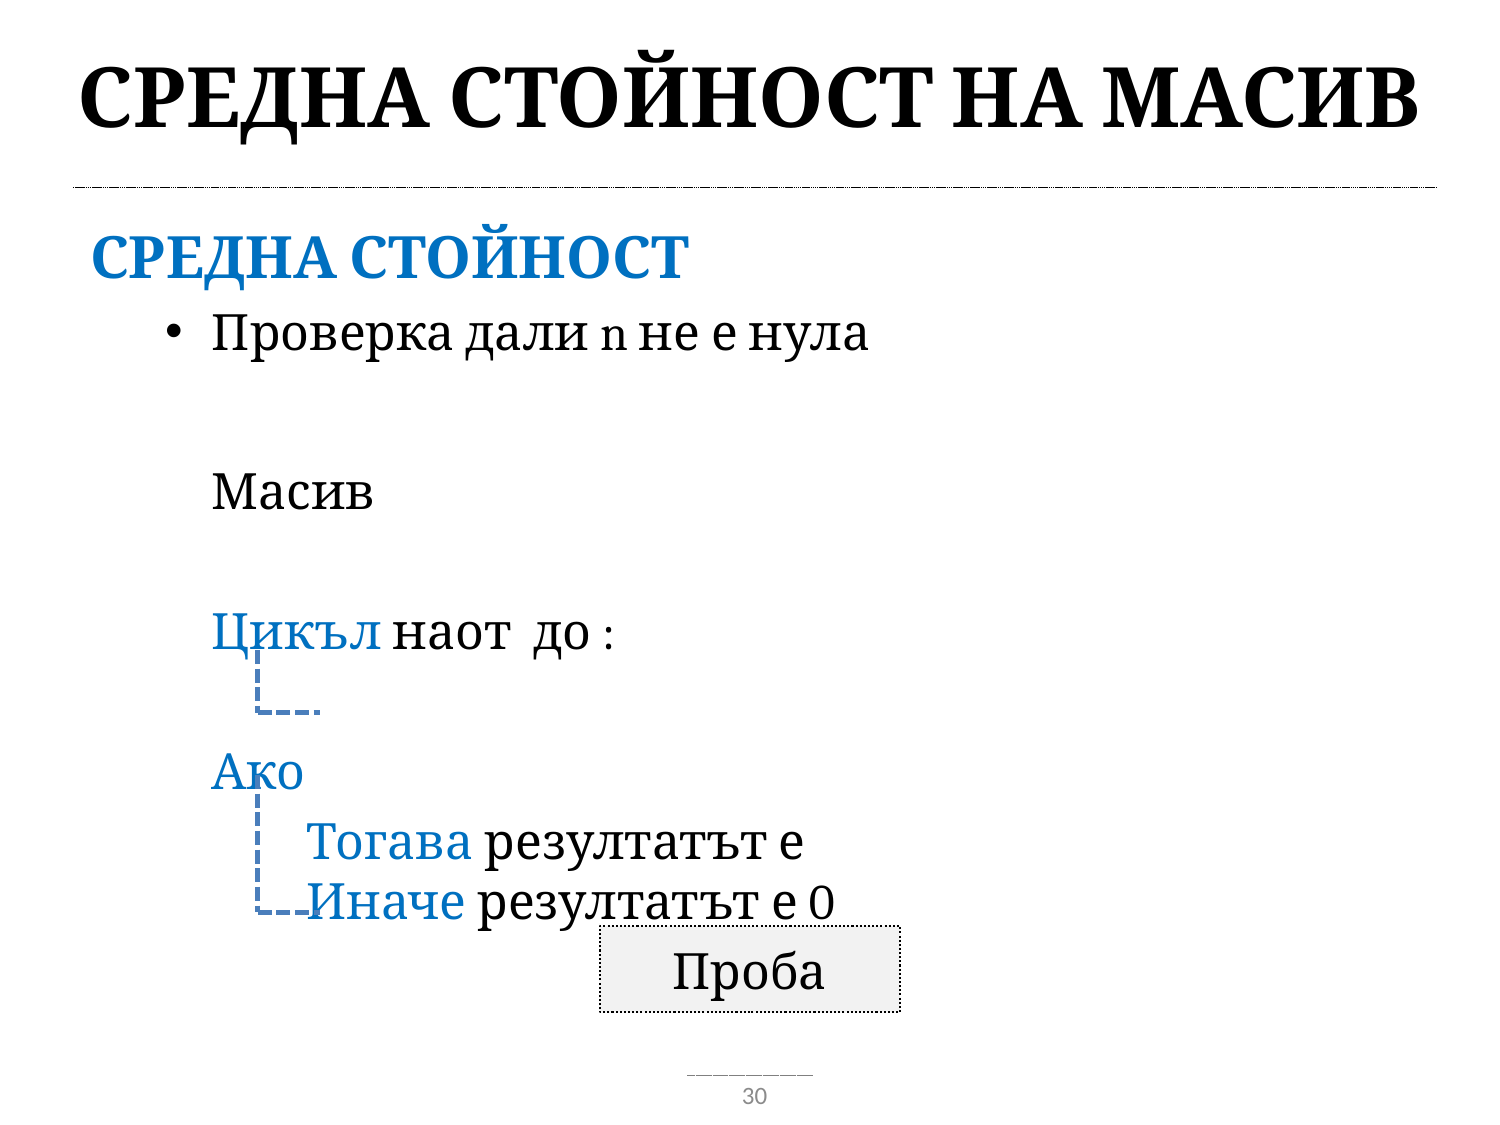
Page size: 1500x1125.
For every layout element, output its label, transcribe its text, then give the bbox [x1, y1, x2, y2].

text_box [257, 774, 321, 913]
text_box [257, 649, 321, 713]
slide_number 30 [579, 1065, 930, 1125]
title Средна стойност на масив [0, 0, 1500, 188]
text_box Проба [598, 924, 902, 1014]
